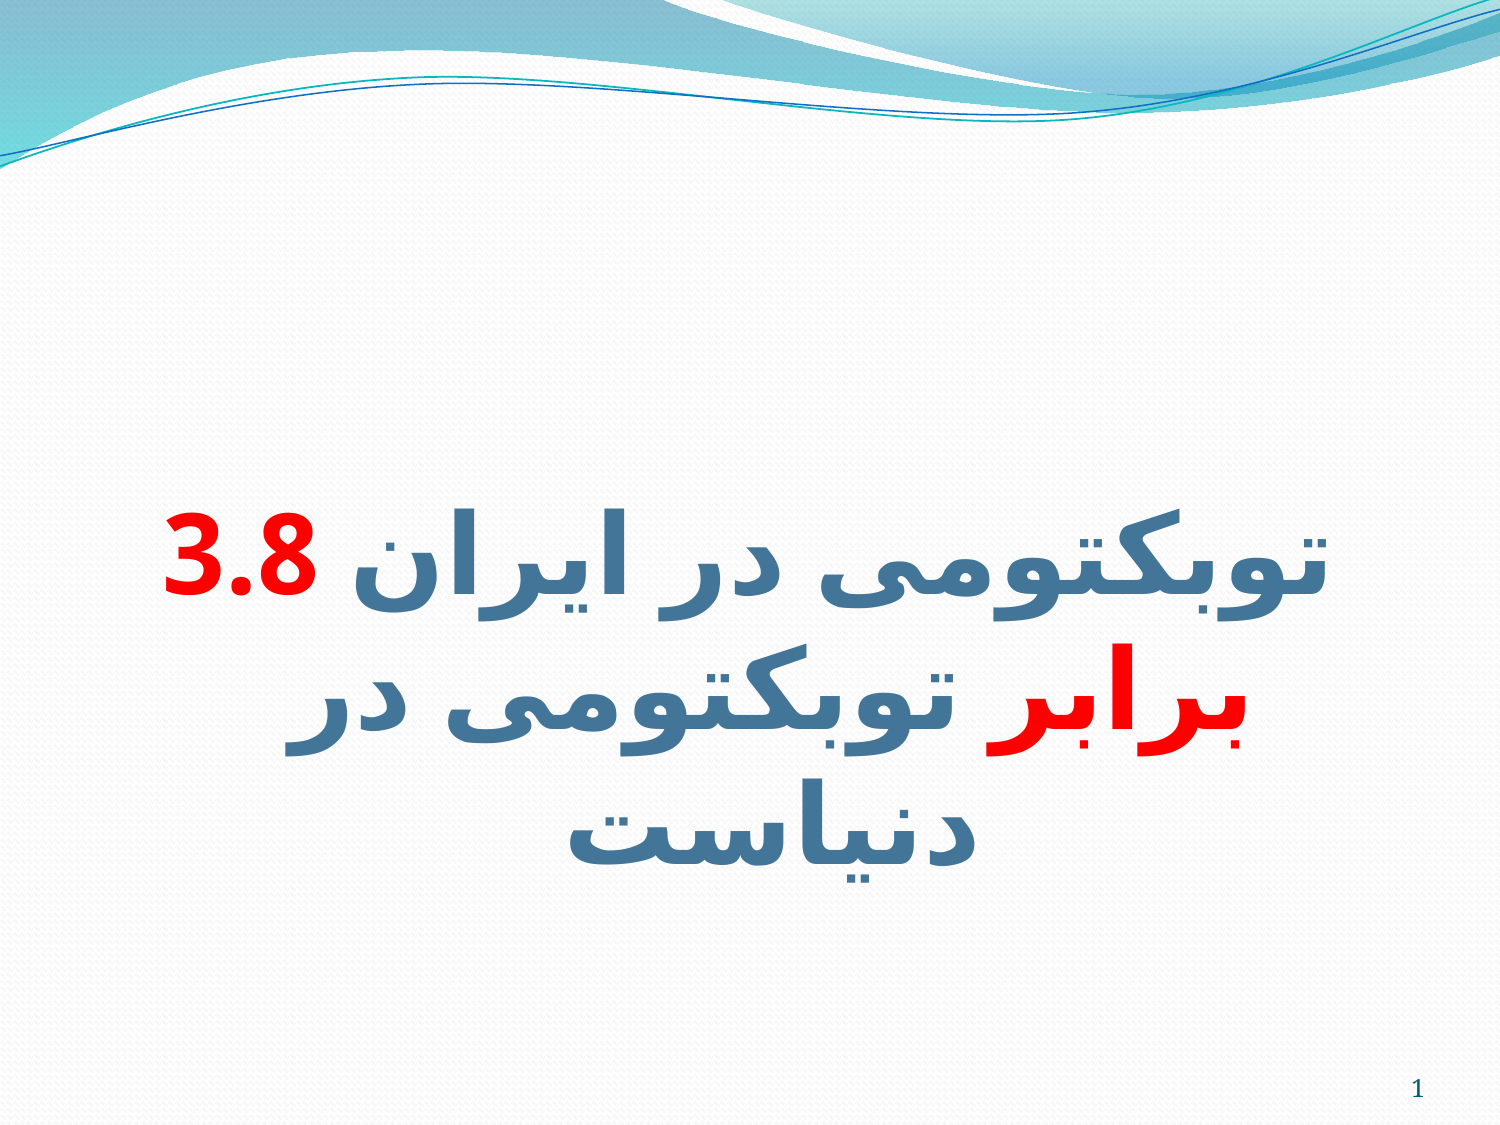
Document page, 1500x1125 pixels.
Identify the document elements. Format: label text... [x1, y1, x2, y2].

slide_number 1 [1299, 1042, 1425, 1103]
list توبکتومی در ایران 3.8 برابر توبکتومی در دنیاست [75, 317, 1425, 1038]
